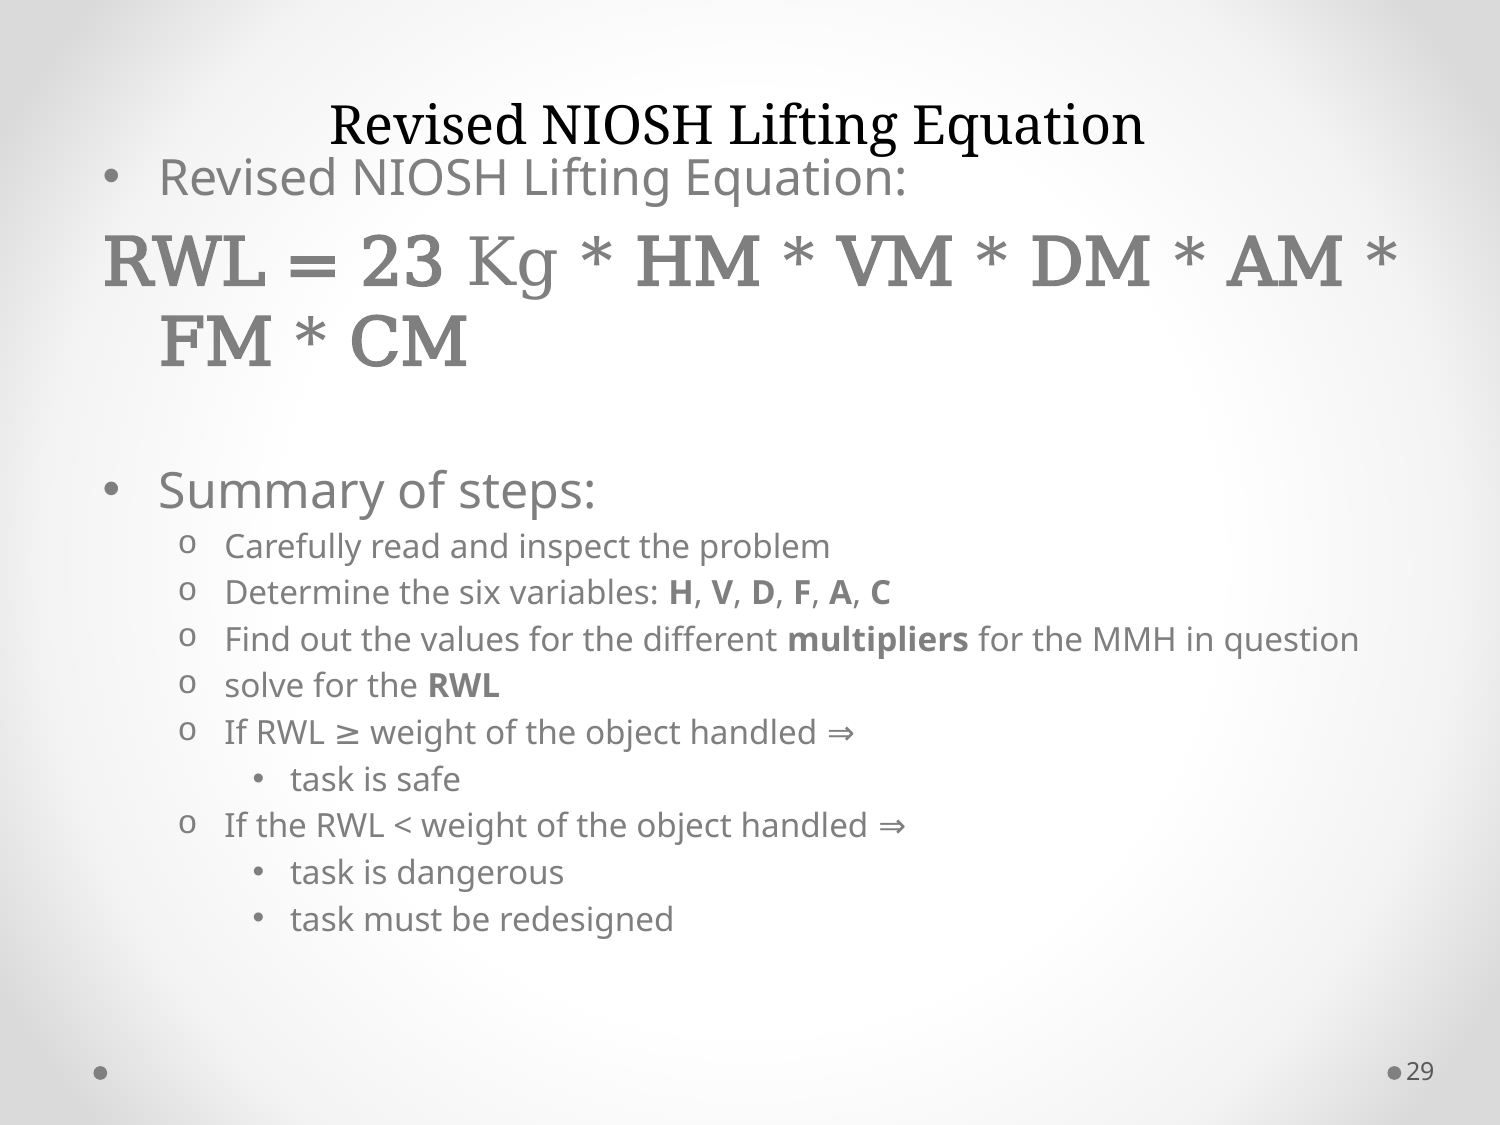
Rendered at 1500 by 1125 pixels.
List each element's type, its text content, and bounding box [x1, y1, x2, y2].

title Revised NIOSH Lifting Equation [62, 62, 1413, 163]
slide_number 29 [1401, 1042, 1494, 1103]
picture [0, 0, 1500, 1125]
list Revised NIOSH Lifting Equation: RWL = 23 Kg * HM * VM * DM * AM * FM * CM Summary of steps: Carefully read and inspect the problem Determine the six variables: H, V, D, F, A, C Find out the values for the different multipliers for the MMH in question solve for the RWL If RWL ≥ weight of the object handled ⇒ task is safe If the RWL < weight of the object handled ⇒ task is dangerous task must be redesigned [87, 137, 1438, 1113]
